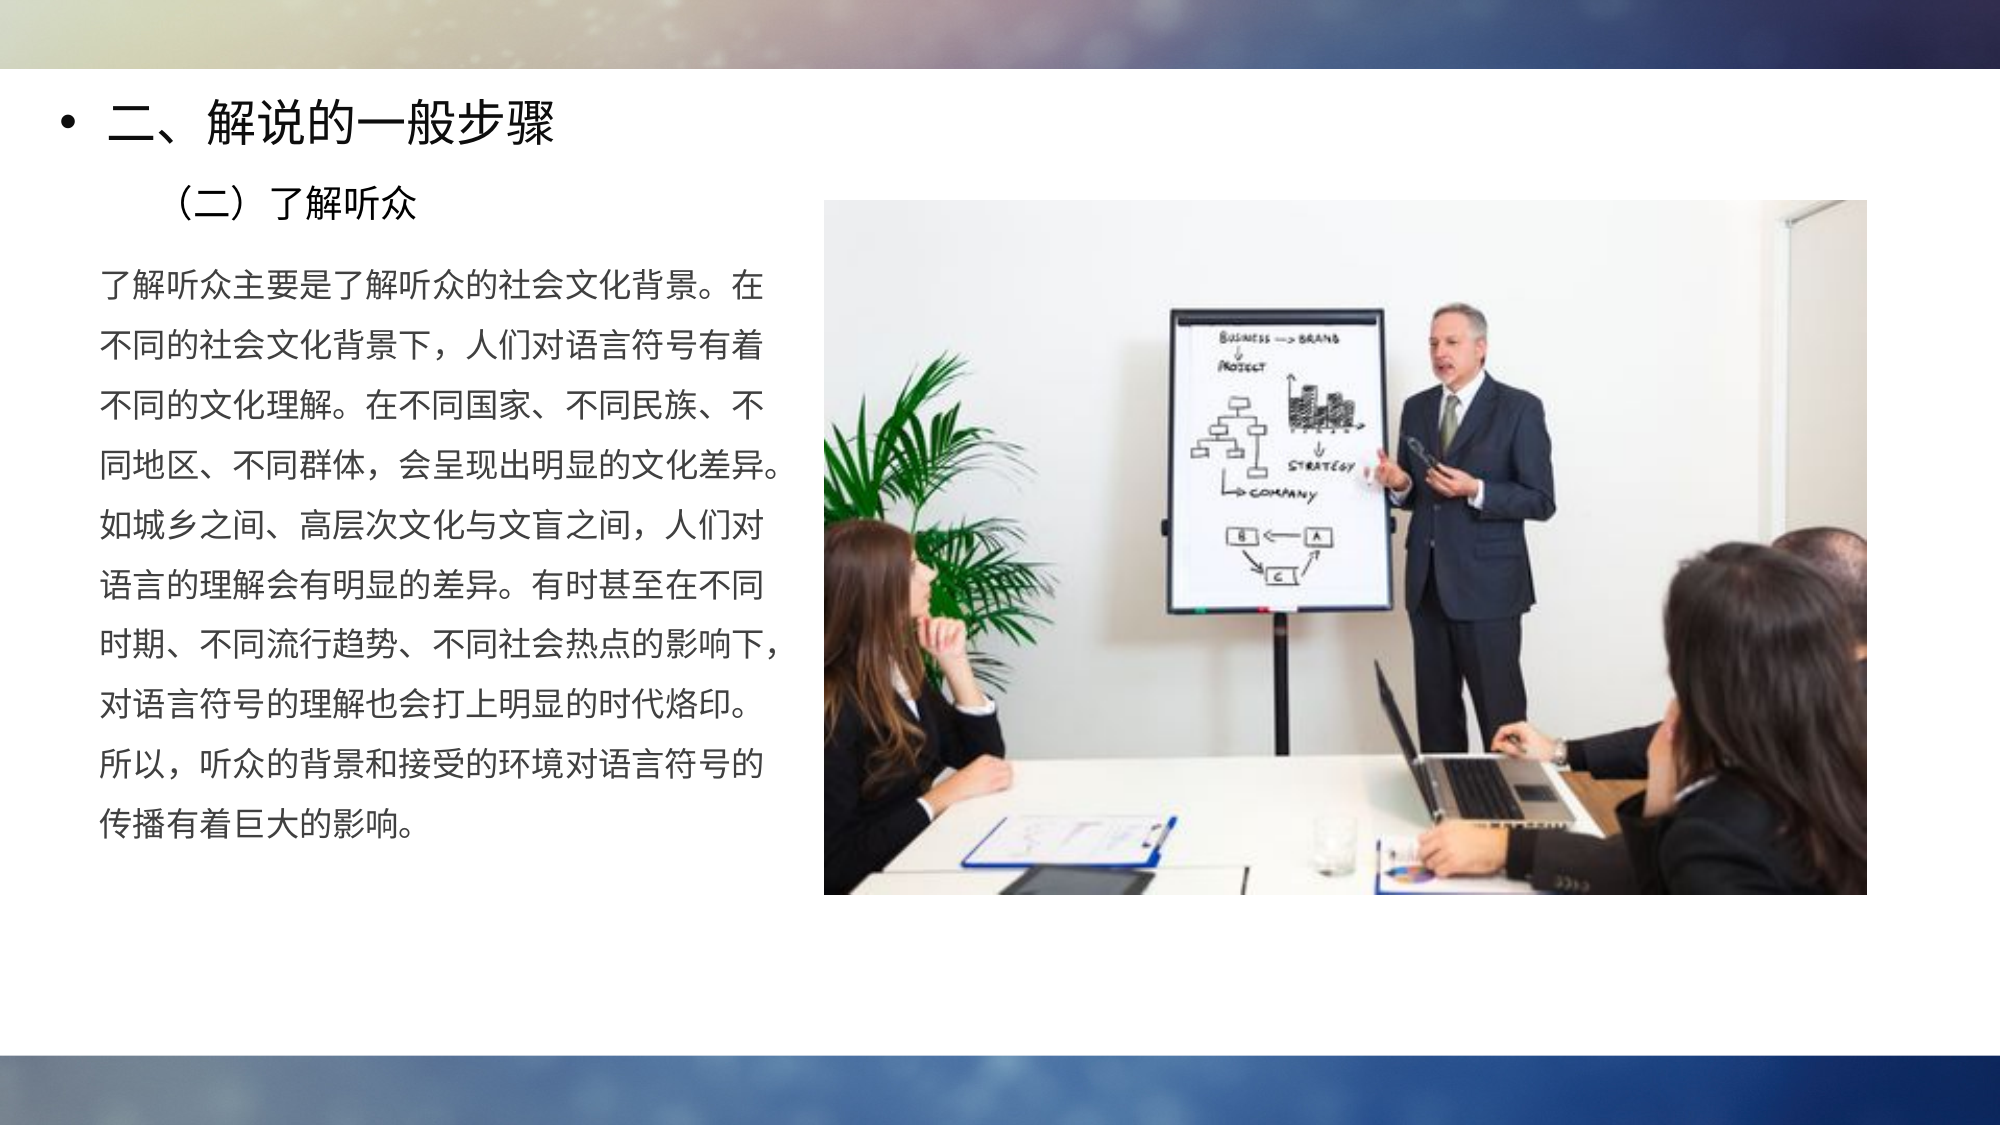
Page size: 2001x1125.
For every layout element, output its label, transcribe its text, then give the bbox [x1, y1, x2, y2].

picture [824, 200, 1867, 895]
text_box （二）了解听众 [141, 172, 434, 233]
picture [0, 1056, 2000, 1125]
text_box 了解听众主要是了解听众的社会文化背景。在不同的社会文化背景下，人们对语言符号有着不同的文化理解。在不同国家、不同民族、不同地区、不同群体，会呈现出明显的文化差异。如城乡之间、高层次文化与文盲之间，人们对语言的理解会有明显的差异。有时甚至在不同时期、不同流行趋势、不同社会热点的影响下，对语言符号的理解也会打上明显的时代烙印。所以，听众的背景和接受的环境对语言符号的传播有着巨大的影响。 [85, 236, 799, 851]
text_box 二、解说的一般步骤 [44, 84, 799, 160]
picture [0, 0, 2000, 69]
